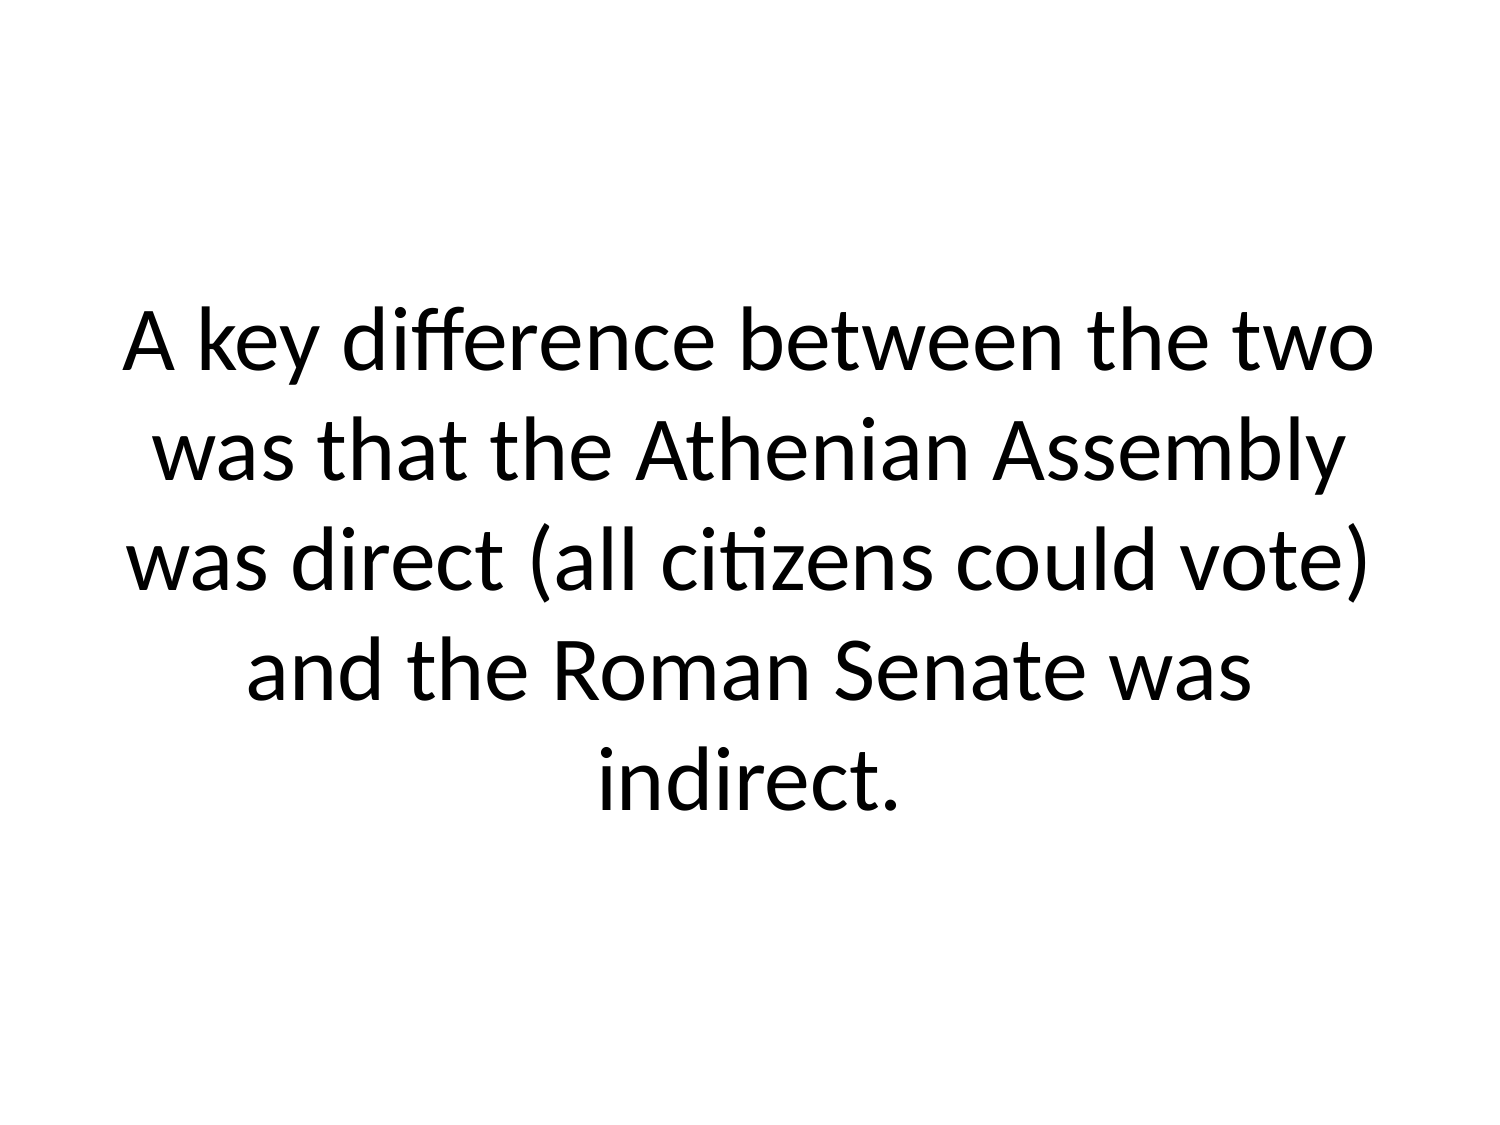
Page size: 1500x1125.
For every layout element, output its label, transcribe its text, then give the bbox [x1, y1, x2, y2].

title A key difference between the two was that the Athenian Assembly was direct (all citizens could vote) and the Roman Senate was indirect. [74, 44, 1426, 1063]
